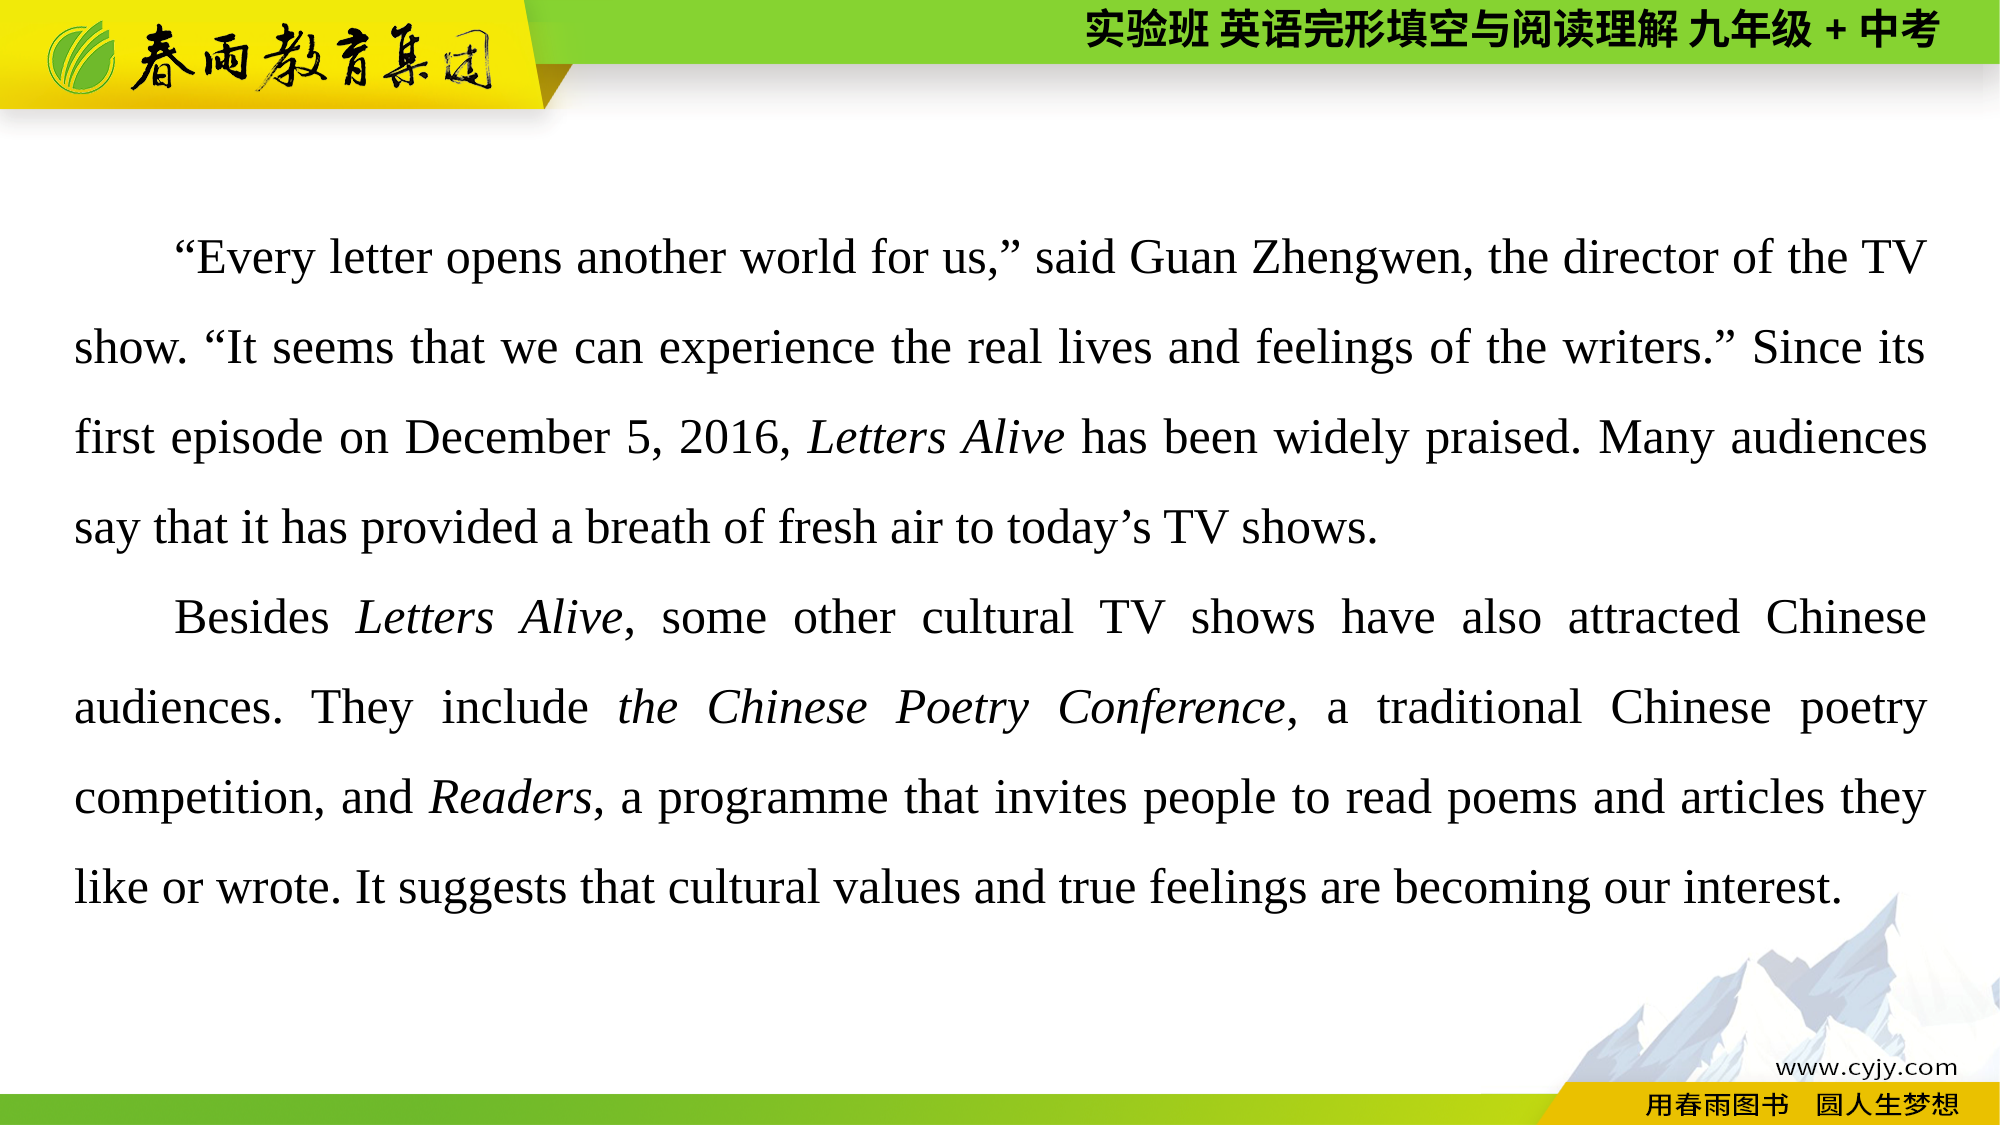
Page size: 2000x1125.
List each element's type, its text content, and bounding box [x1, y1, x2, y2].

picture [0, 0, 2000, 1125]
list “Every letter opens another world for us,” said Guan Zhengwen, the director of the TV show. “It seems that we can experience the real lives and feelings of the writers.” Since its first episode on December 5, 2016, Letters Alive has been widely praised. Many audiences say that it has provided a breath of fresh air to today’s TV shows. Besides Letters Alive, some other cultural TV shows have also attracted Chinese audiences. They include the Chinese Poetry Conference, a traditional Chinese poetry competition, and Readers, a programme that invites people to read poems and articles they like or wrote. It suggests that cultural values and true feelings are becoming our interest. [59, 186, 1944, 929]
